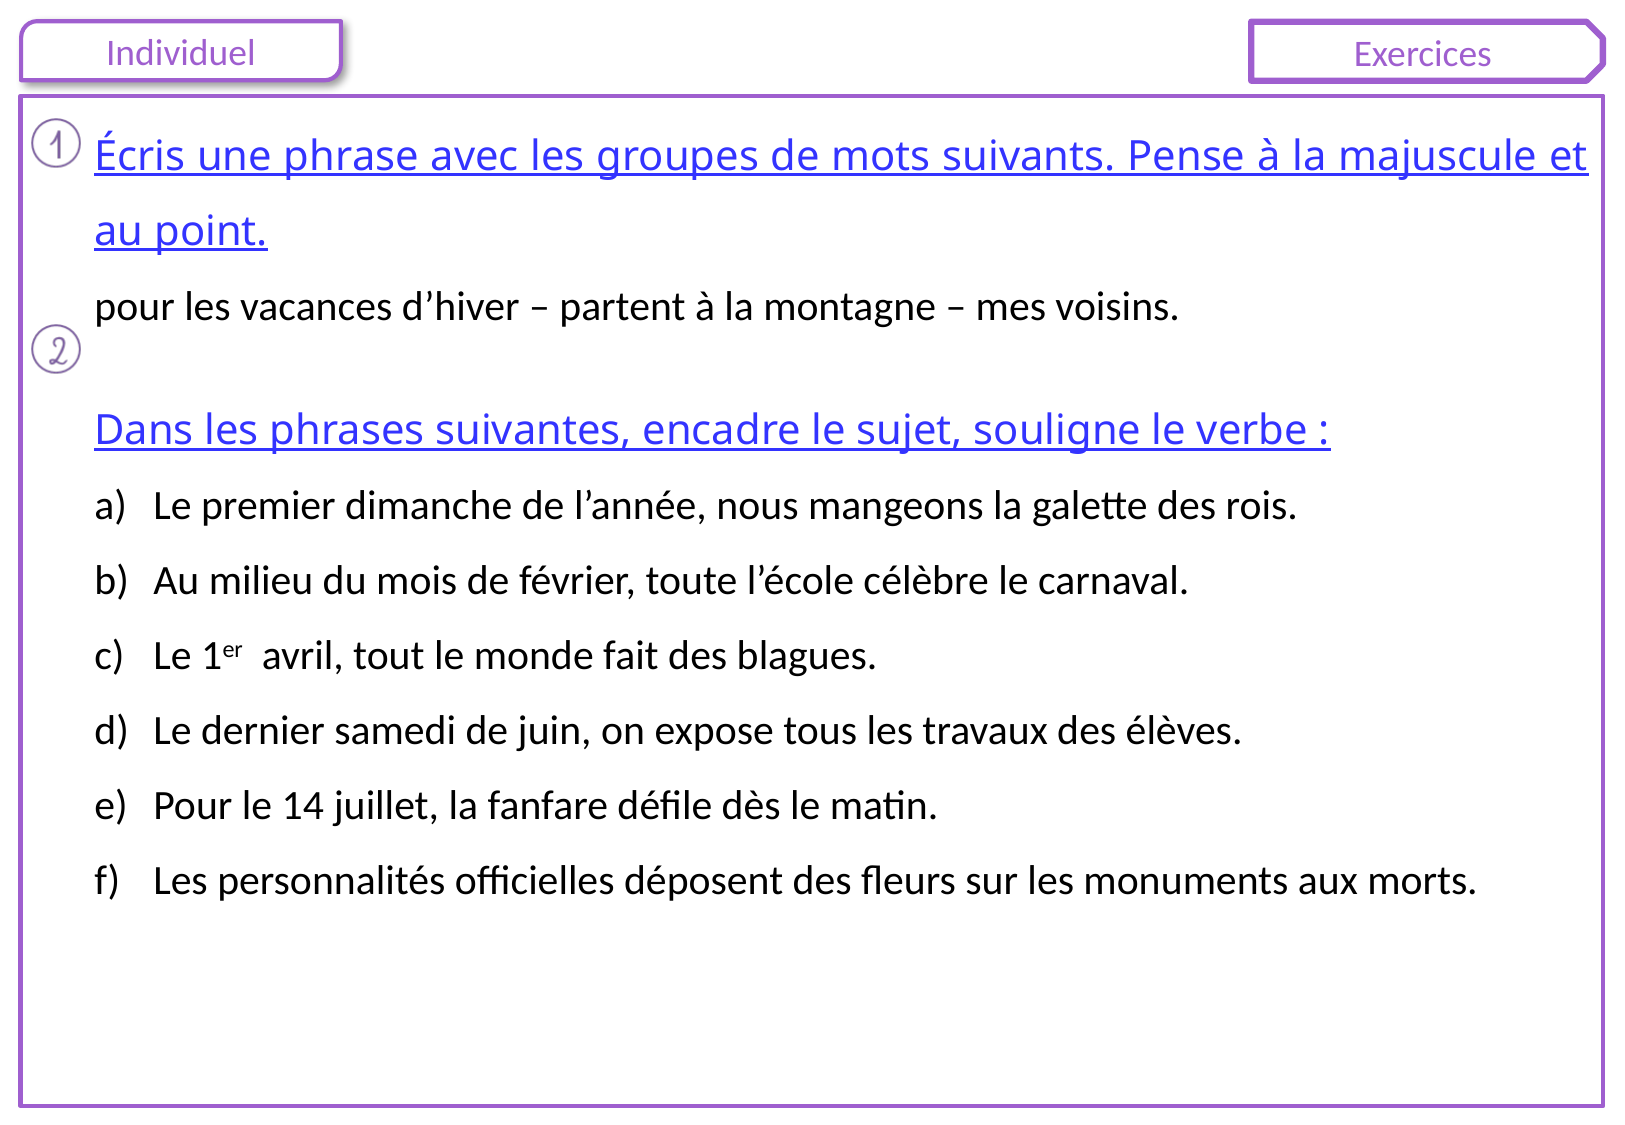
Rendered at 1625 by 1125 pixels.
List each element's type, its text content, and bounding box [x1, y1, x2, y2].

picture [20, 109, 98, 206]
list Écris une phrase avec les groupes de mots suivants. Pense à la majuscule et au point. pour les vacances d’hiver – partent à la montagne – mes voisins. Dans les phrases suivantes, encadre le sujet, souligne le verbe : Le premier dimanche de l’année, nous mangeons la galette des rois. Au milieu du mois de février, toute l’école célèbre le carnaval. Le 1er avril, tout le monde fait des blagues. Le dernier samedi de juin, on expose tous les travaux des élèves. Pour le 14 juillet, la fanfare défile dès le matin. Les personnalités officielles déposent des fleurs sur les monuments aux morts. [18, 94, 1605, 1108]
picture [20, 314, 98, 412]
